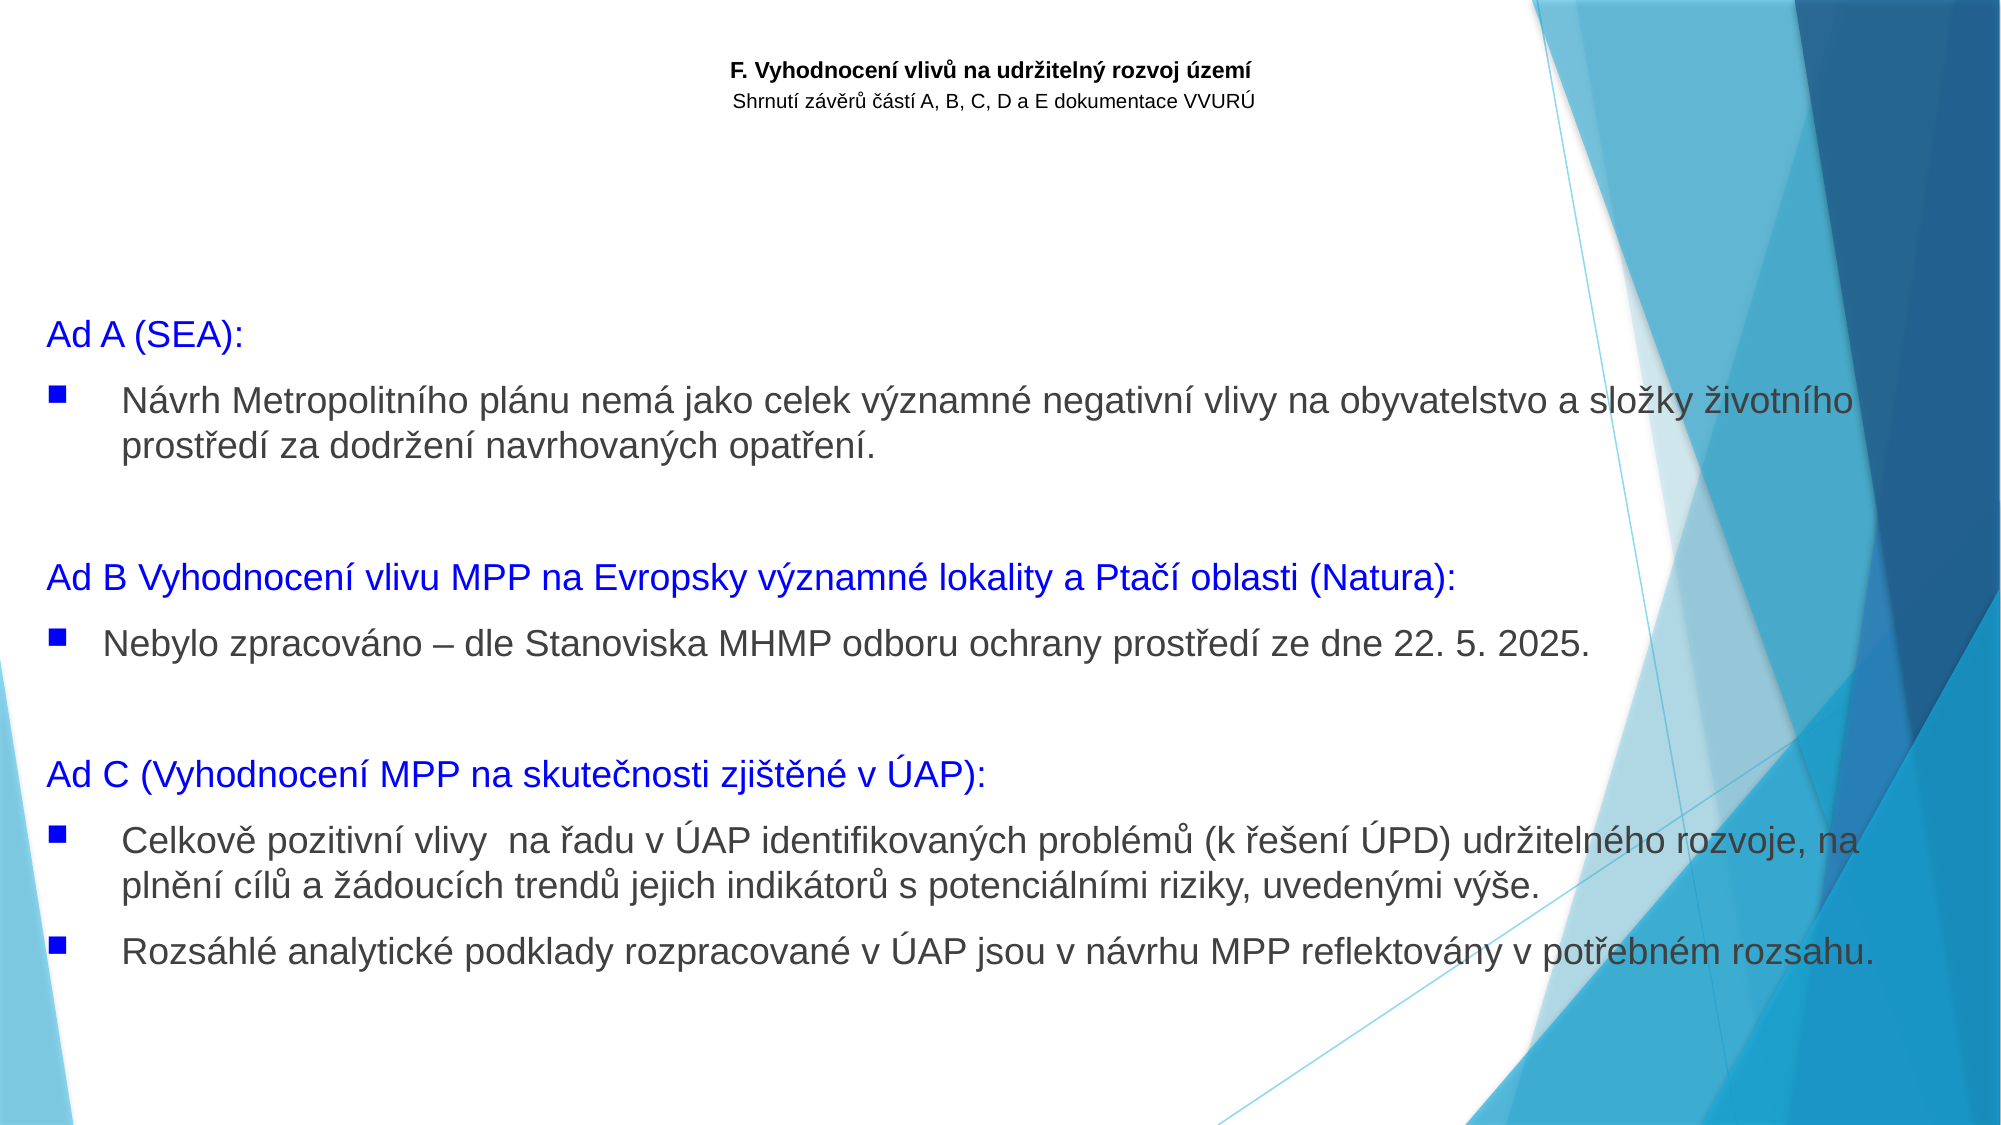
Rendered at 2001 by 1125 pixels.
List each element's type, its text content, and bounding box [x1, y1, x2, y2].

list Ad A (SEA): Návrh Metropolitního plánu nemá jako celek významné negativní vlivy na obyvatelstvo a složky životního prostředí za dodržení navrhovaných opatření. Ad B Vyhodnocení vlivu MPP na Evropsky významné lokality a Ptačí oblasti (Natura): Nebylo zpracováno – dle Stanoviska MHMP odboru ochrany prostředí ze dne 22. 5. 2025. Ad C (Vyhodnocení MPP na skutečnosti zjištěné v ÚAP): Celkově pozitivní vlivy na řadu v ÚAP identifikovaných problémů (k řešení ÚPD) udržitelného rozvoje, na plnění cílů a žádoucích trendů jejich indikátorů s potenciálními riziky, uvedenými výše. Rozsáhlé analytické podklady rozpracované v ÚAP jsou v návrhu MPP reflektovány v potřebném rozsahu. [31, 302, 1957, 1083]
title F. Vyhodnocení vlivů na udržitelný rozvoj území Shrnutí závěrů částí A, B, C, D a E dokumentace VVURÚ [31, 42, 1957, 220]
